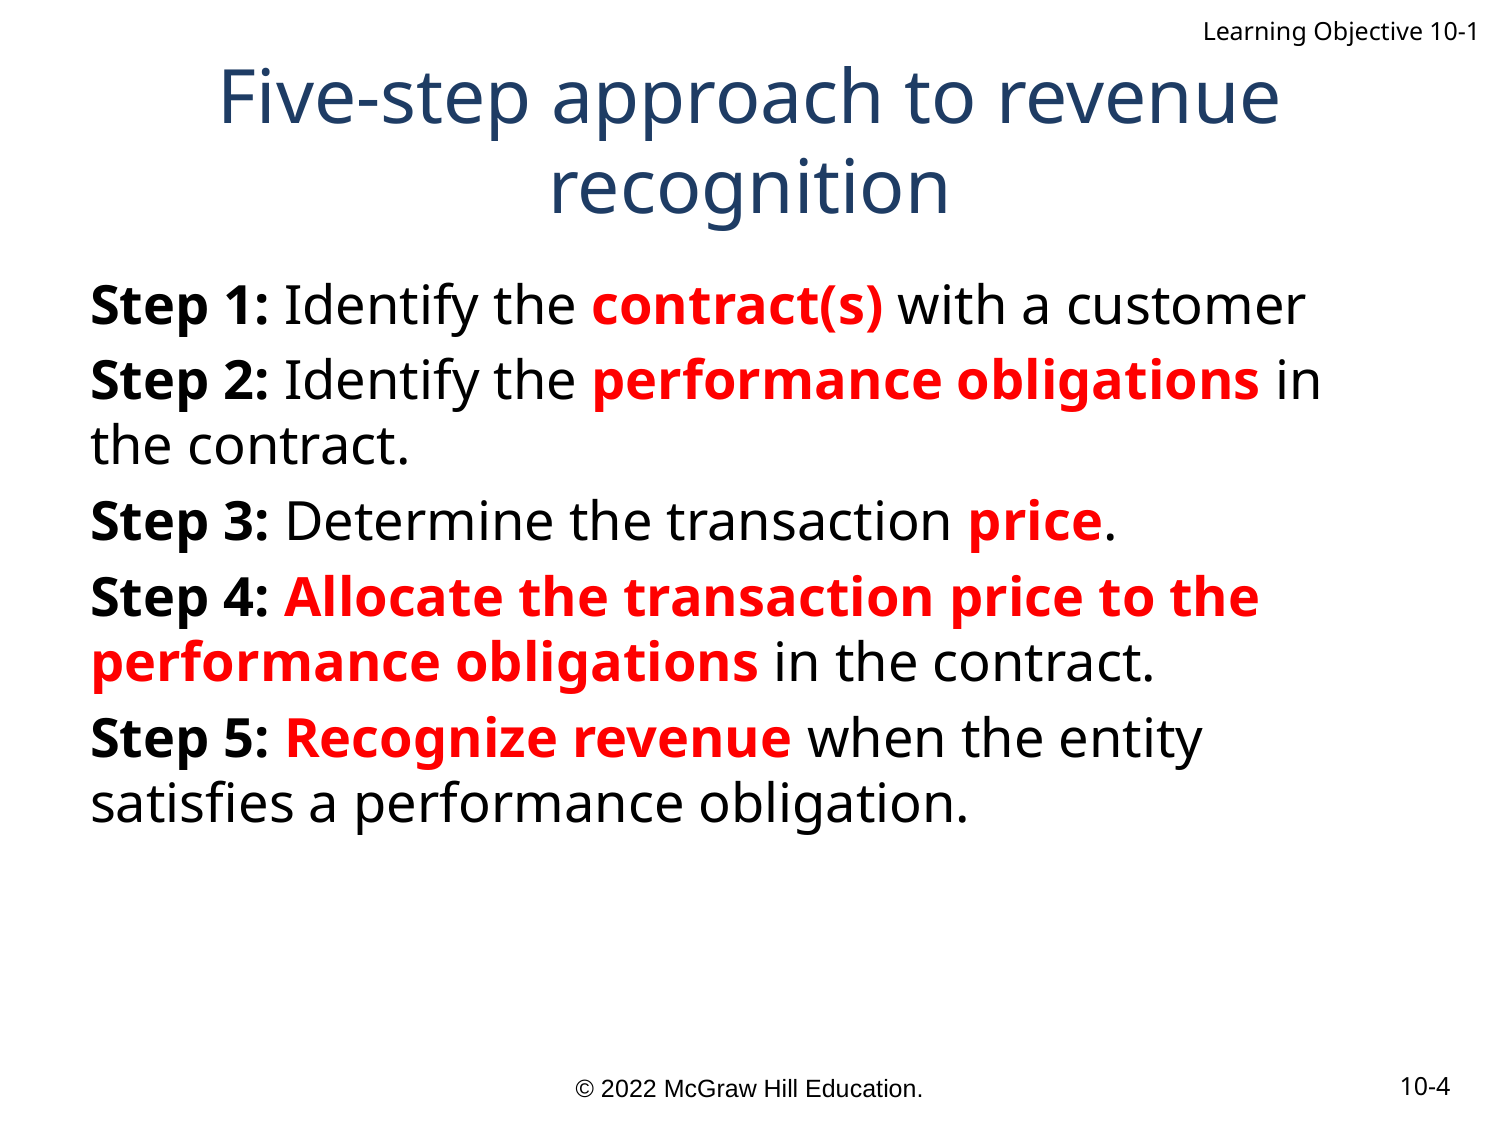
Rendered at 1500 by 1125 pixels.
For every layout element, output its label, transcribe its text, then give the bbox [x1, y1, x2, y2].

list Step 1: Identify the contract(s) with a customer Step 2: Identify the performance obligations in the contract. Step 3: Determine the transaction price. Step 4: Allocate the transaction price to the performance obligations in the contract. Step 5: Recognize revenue when the entity satisfies a performance obligation. [75, 262, 1425, 1013]
title Five-step approach to revenue recognition [75, 45, 1425, 233]
list Learning Objective 10-1 [908, 1, 1496, 60]
